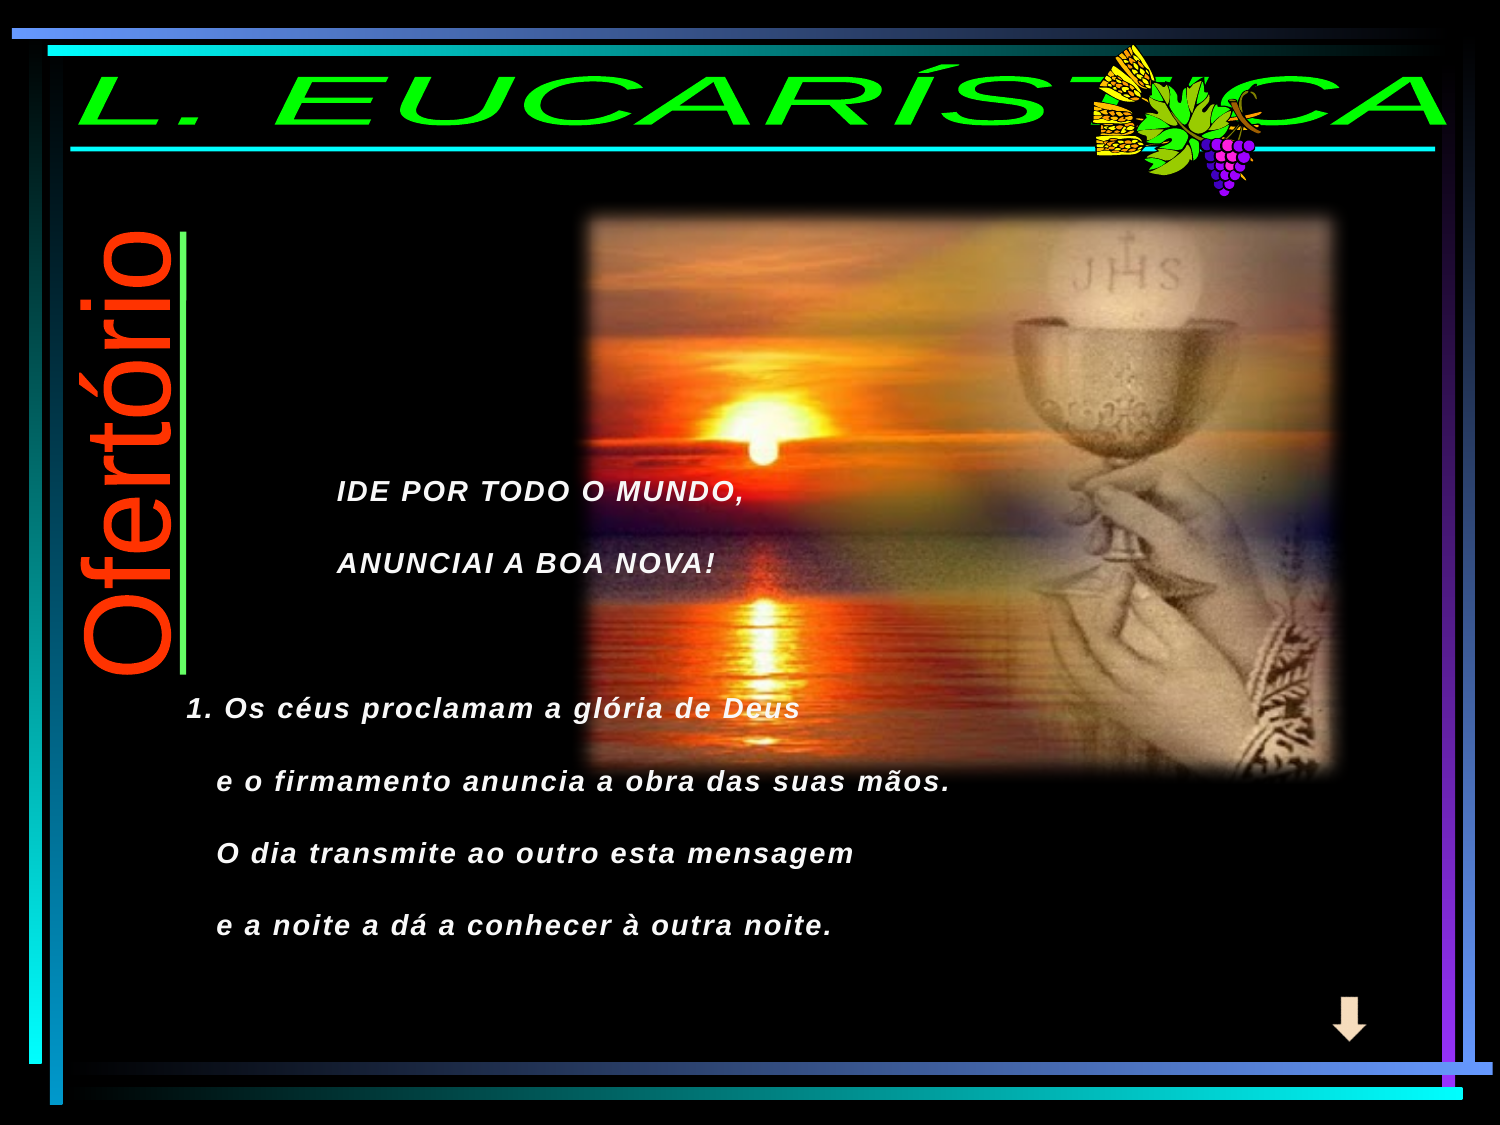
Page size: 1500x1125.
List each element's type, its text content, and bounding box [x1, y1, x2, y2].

picture [1331, 994, 1369, 1038]
text_box IDE POR TODO O MUNDO, ANUNCIAI A BOA NOVA! 1. Os céus proclamam a glória de Deus e o firmamento anuncia a obra das suas mãos. O dia transmite ao outro esta mensagem e a noite a dá a conhecer à outra noite. [171, 456, 1459, 1000]
picture [570, 25, 1351, 785]
